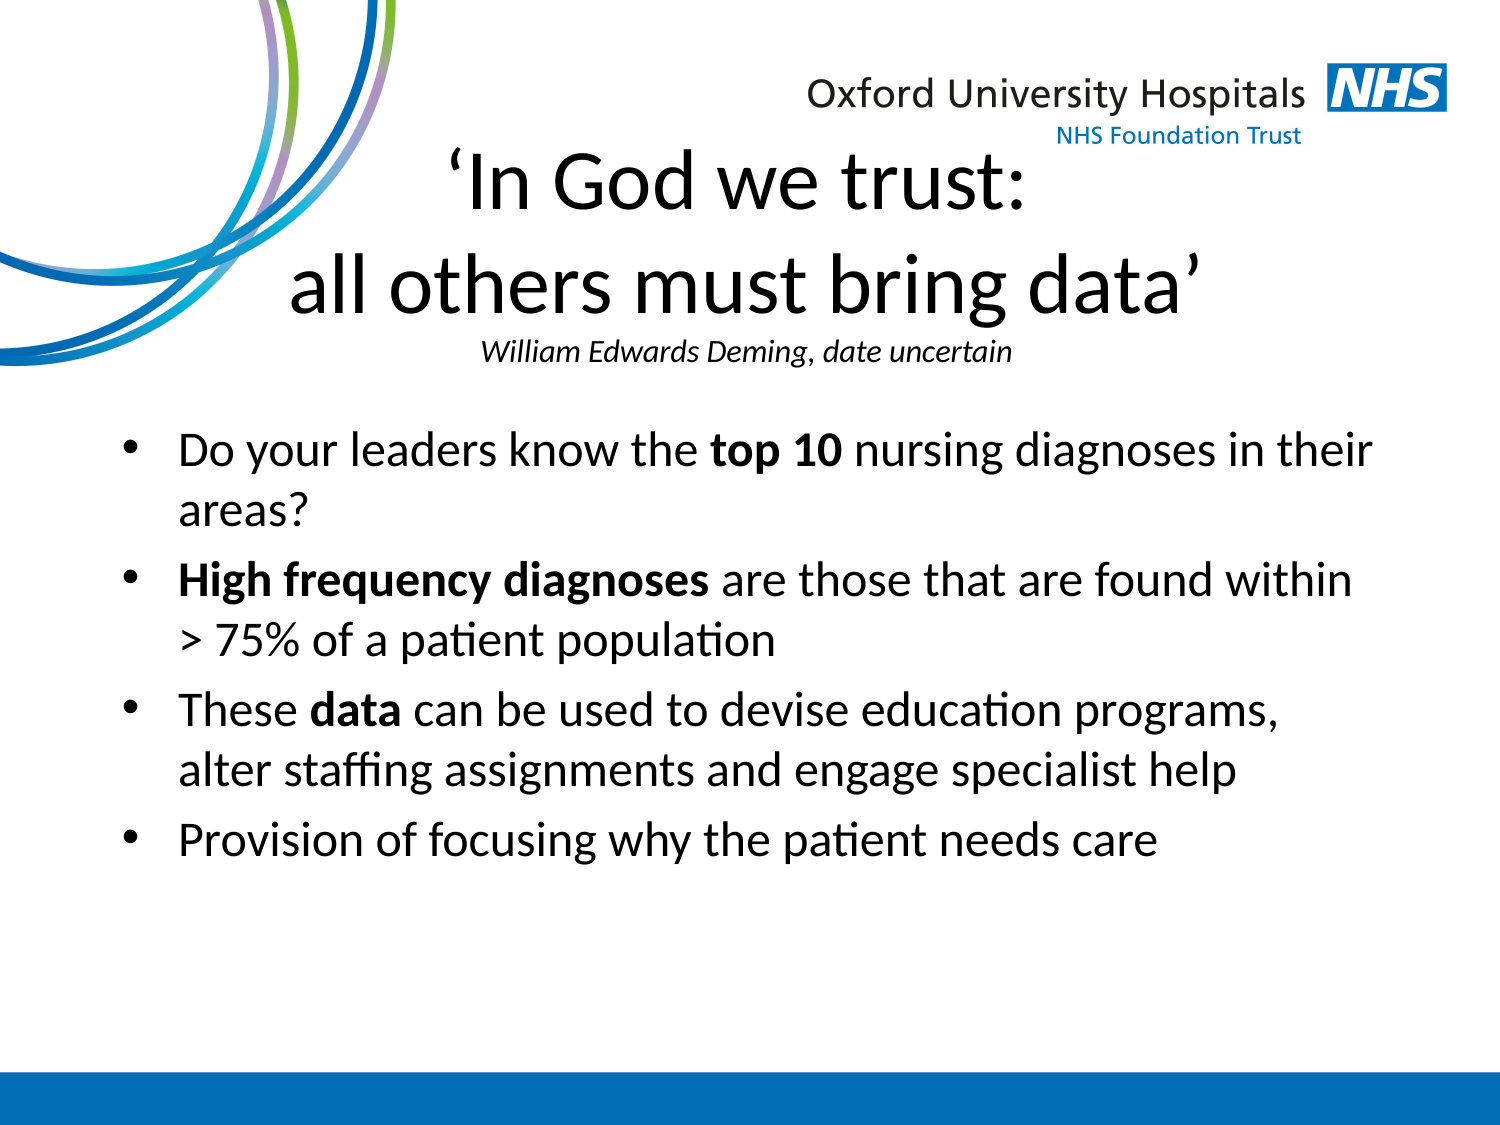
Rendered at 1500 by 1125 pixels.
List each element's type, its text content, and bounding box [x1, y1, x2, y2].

picture [0, 0, 1500, 1125]
title ‘In God we trust: all others must bring data’ William Edwards Deming, date uncertain [103, 115, 1390, 378]
list Do your leaders know the top 10 nursing diagnoses in their areas? High frequency diagnoses are those that are found within > 75% of a patient population These data can be used to devise education programs, alter staffing assignments and engage specialist help Provision of focusing why the patient needs care [106, 408, 1393, 987]
